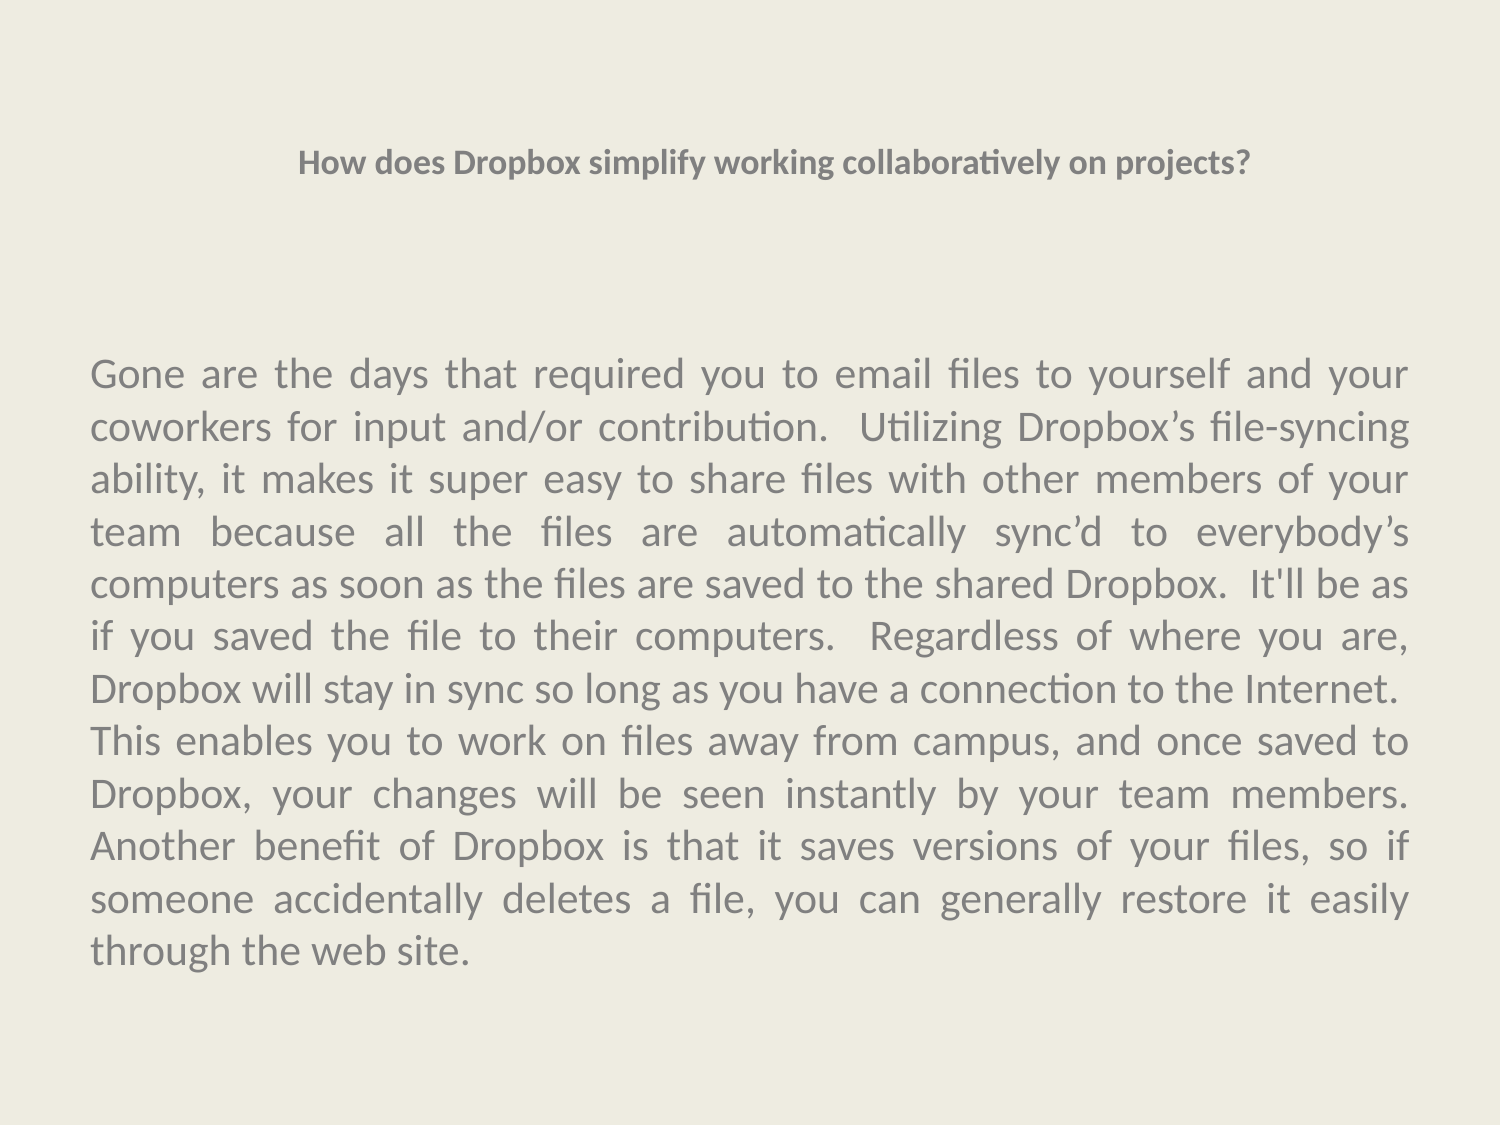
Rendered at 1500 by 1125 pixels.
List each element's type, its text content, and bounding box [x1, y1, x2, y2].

title How does Dropbox simplify working collaboratively on projects? [99, 87, 1450, 238]
list Gone are the days that required you to email files to yourself and your coworkers for input and/or contribution. Utilizing Dropbox’s file-syncing ability, it makes it super easy to share files with other members of your team because all the files are automatically sync’d to everybody’s computers as soon as the files are saved to the shared Dropbox. It'll be as if you saved the file to their computers. Regardless of where you are, Dropbox will stay in sync so long as you have a connection to the Internet. This enables you to work on files away from campus, and once saved to Dropbox, your changes will be seen instantly by your team members. Another benefit of Dropbox is that it saves versions of your files, so if someone accidentally deletes a file, you can generally restore it easily through the web site. [75, 337, 1425, 1005]
